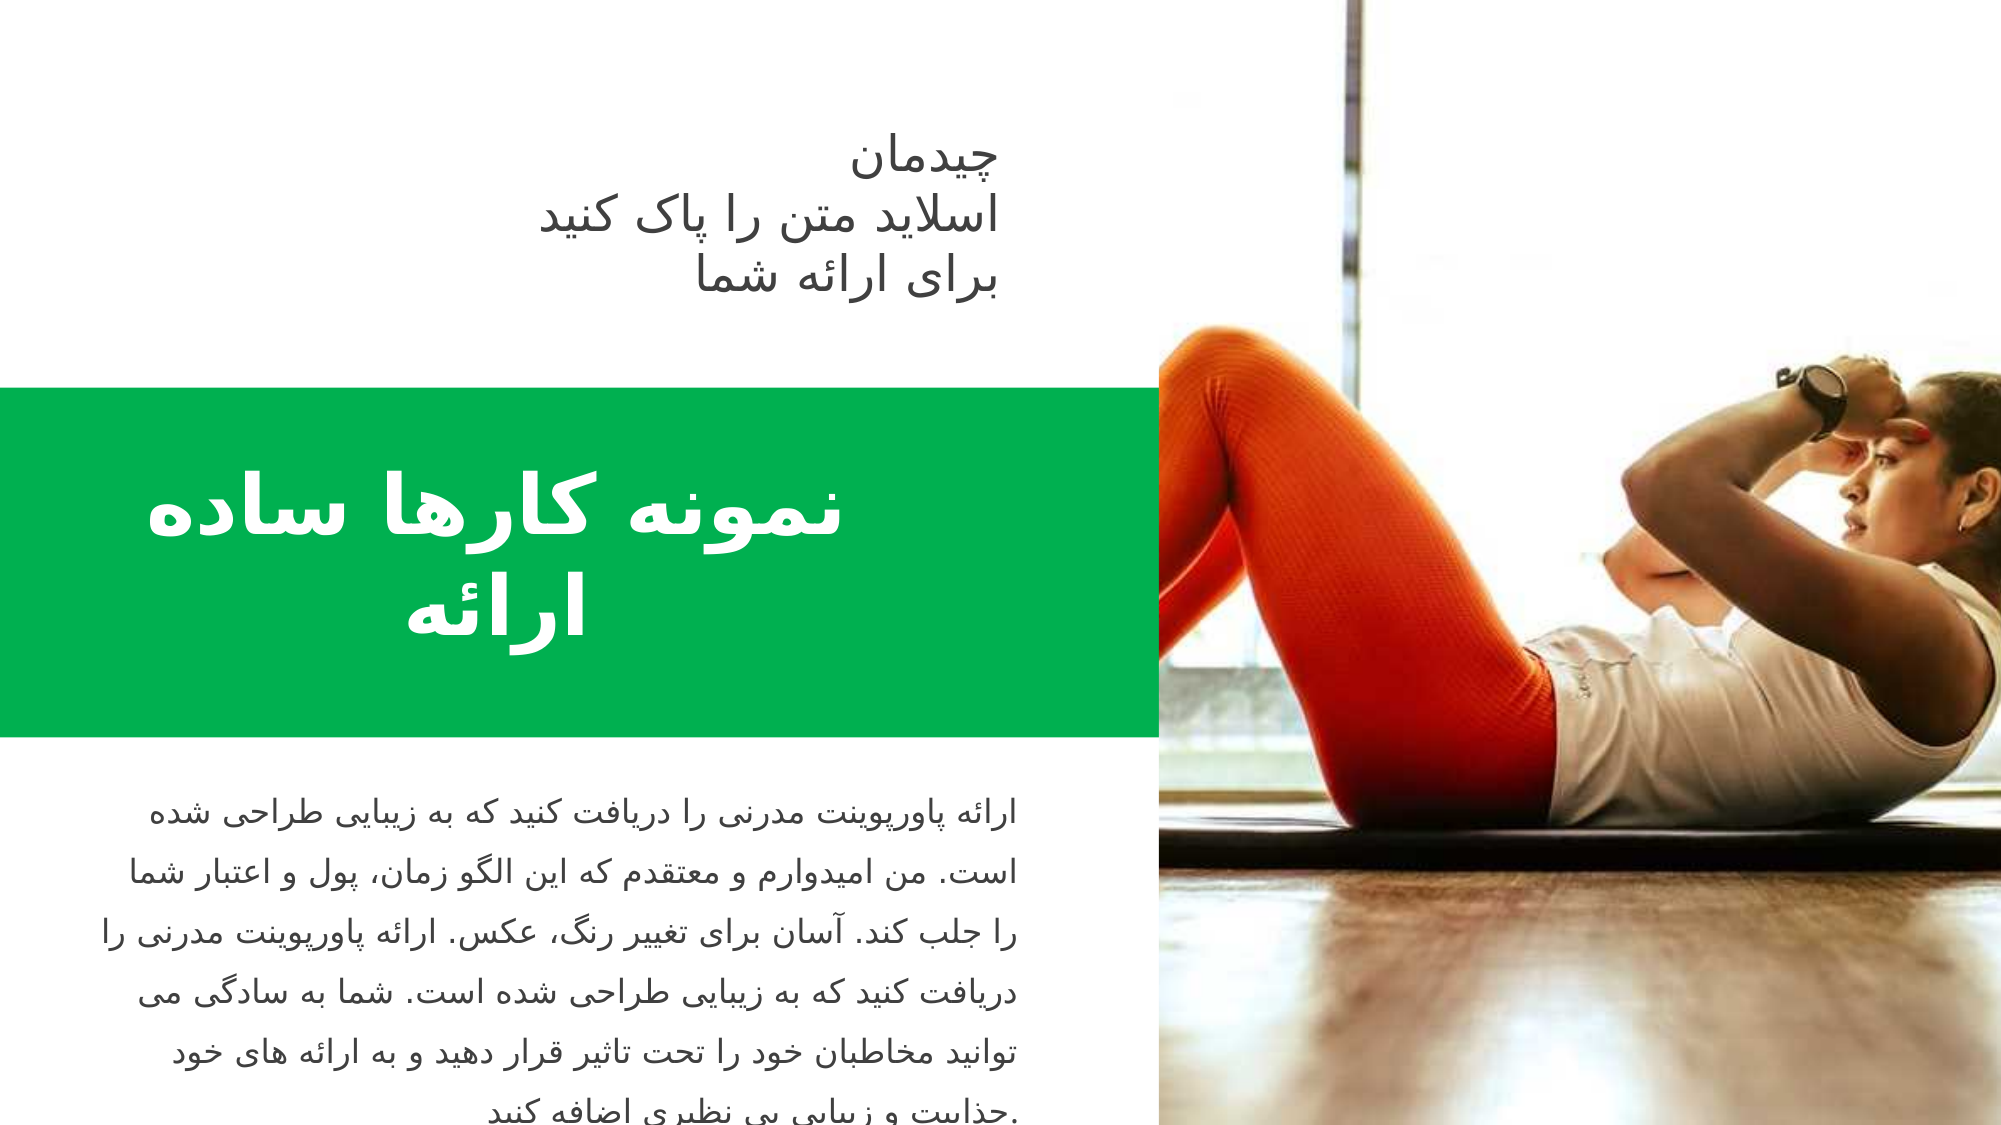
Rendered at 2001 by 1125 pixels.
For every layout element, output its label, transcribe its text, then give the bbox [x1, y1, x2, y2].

text_box نمونه کارها ساده ارائه [131, 444, 862, 660]
text_box ارائه پاورپوینت مدرنی را دریافت کنید که به زیبایی طراحی شده است. من امیدوارم و معتقدم که این الگو زمان، پول و اعتبار شما را جلب کند. آسان برای تغییر رنگ، عکس. ارائه پاورپوینت مدرنی را دریافت کنید که به زیبایی طراحی شده است. شما به سادگی می توانید مخاطبان خود را تحت تاثیر قرار دهید و به ارائه های خود جذابیت و زیبایی بی نظیری اضافه کنید. [84, 762, 1035, 1125]
picture [1158, 0, 2001, 1125]
text_box چیدمان اسلاید متن را پاک کنید برای ارائه شما [102, 113, 1016, 309]
